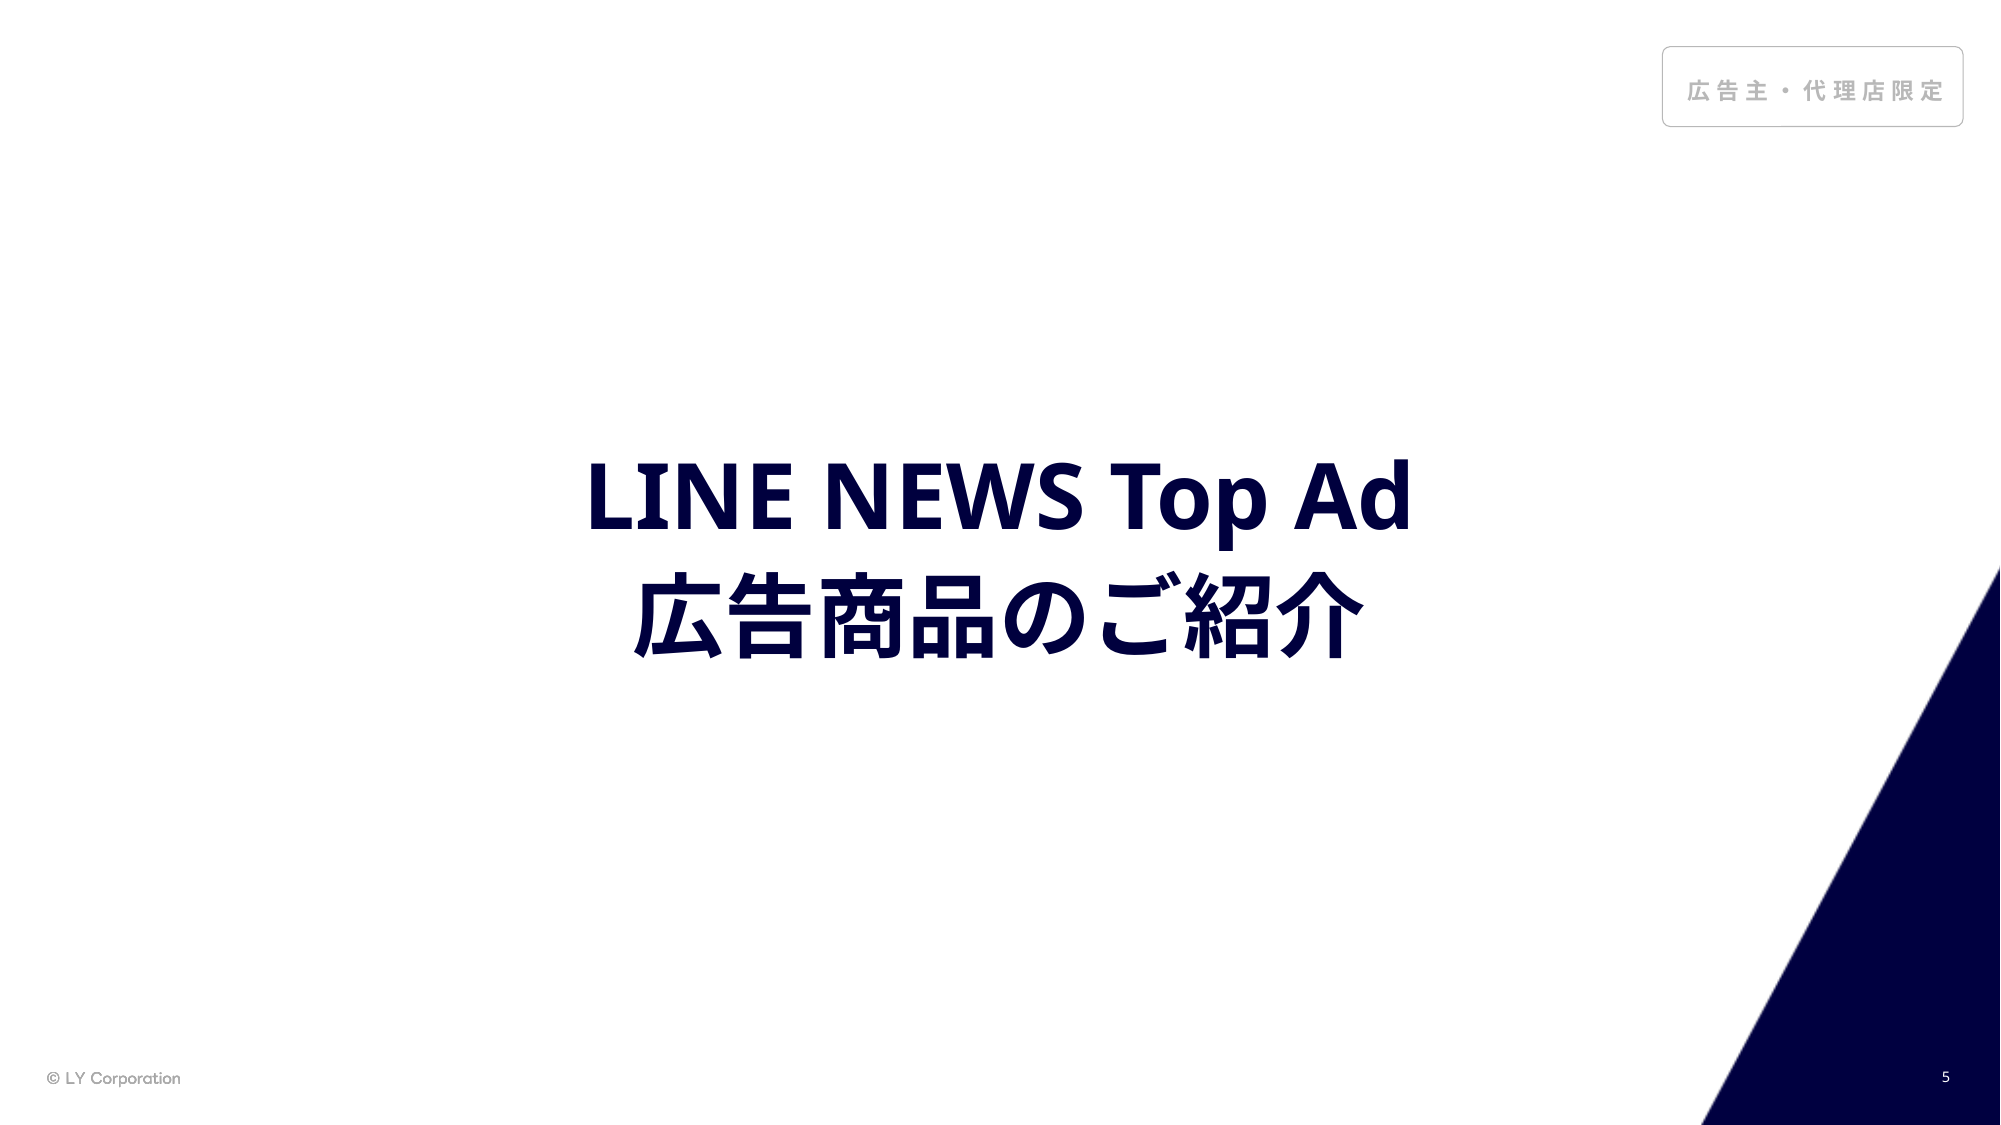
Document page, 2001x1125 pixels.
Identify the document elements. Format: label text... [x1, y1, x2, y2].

list LINE NEWS Top Ad 広告商品のご紹介 [96, 404, 1904, 691]
picture [34, 1058, 193, 1101]
